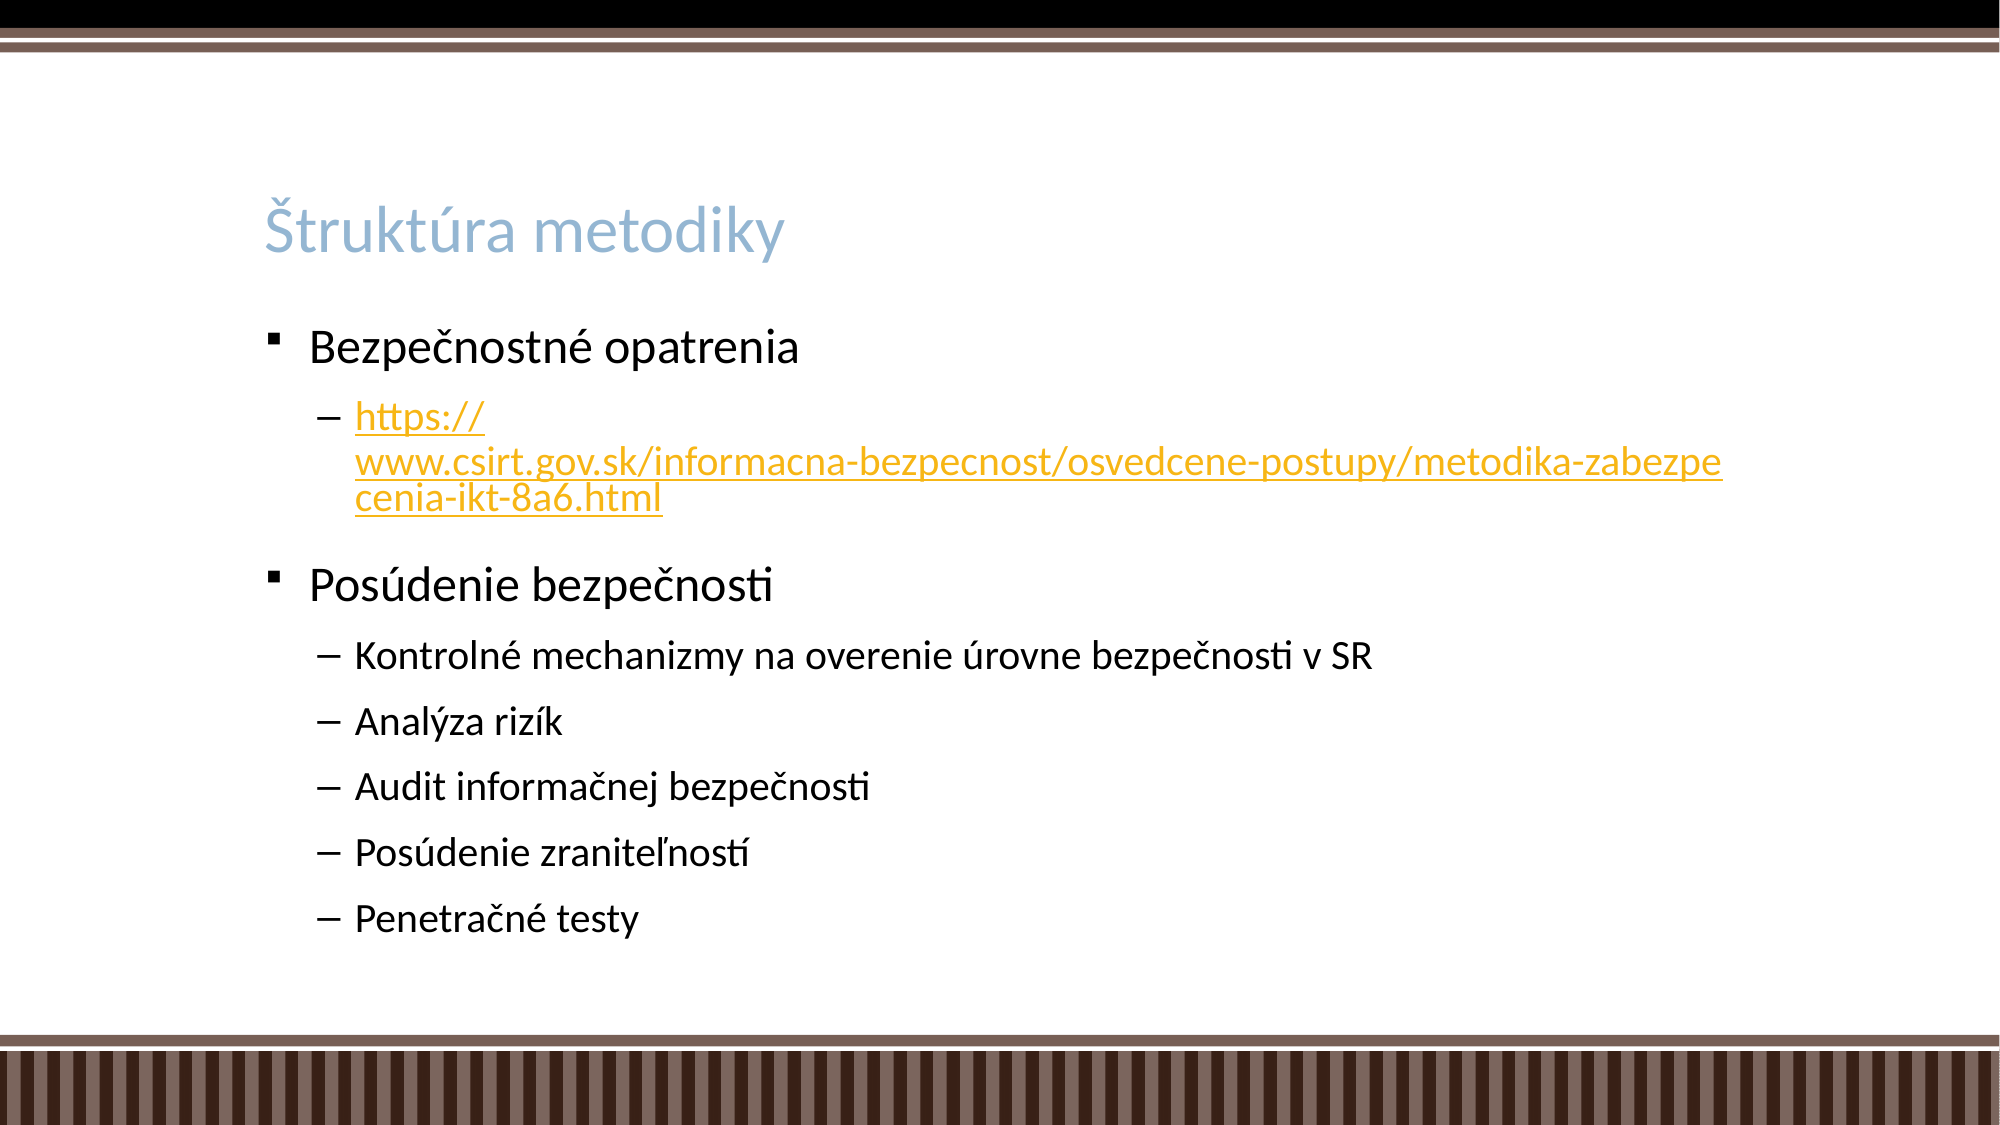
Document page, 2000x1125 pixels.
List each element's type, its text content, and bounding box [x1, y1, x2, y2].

list Bezpečnostné opatrenia https://www.csirt.gov.sk/informacna-bezpecnost/osvedcene-postupy/metodika-zabezpecenia-ikt-8a6.html Posúdenie bezpečnosti Kontrolné mechanizmy na overenie úrovne bezpečnosti v SR Analýza rizík Audit informačnej bezpečnosti Posúdenie zraniteľností Penetračné testy [249, 312, 1750, 920]
title Štruktúra metodiky [249, 99, 1750, 275]
